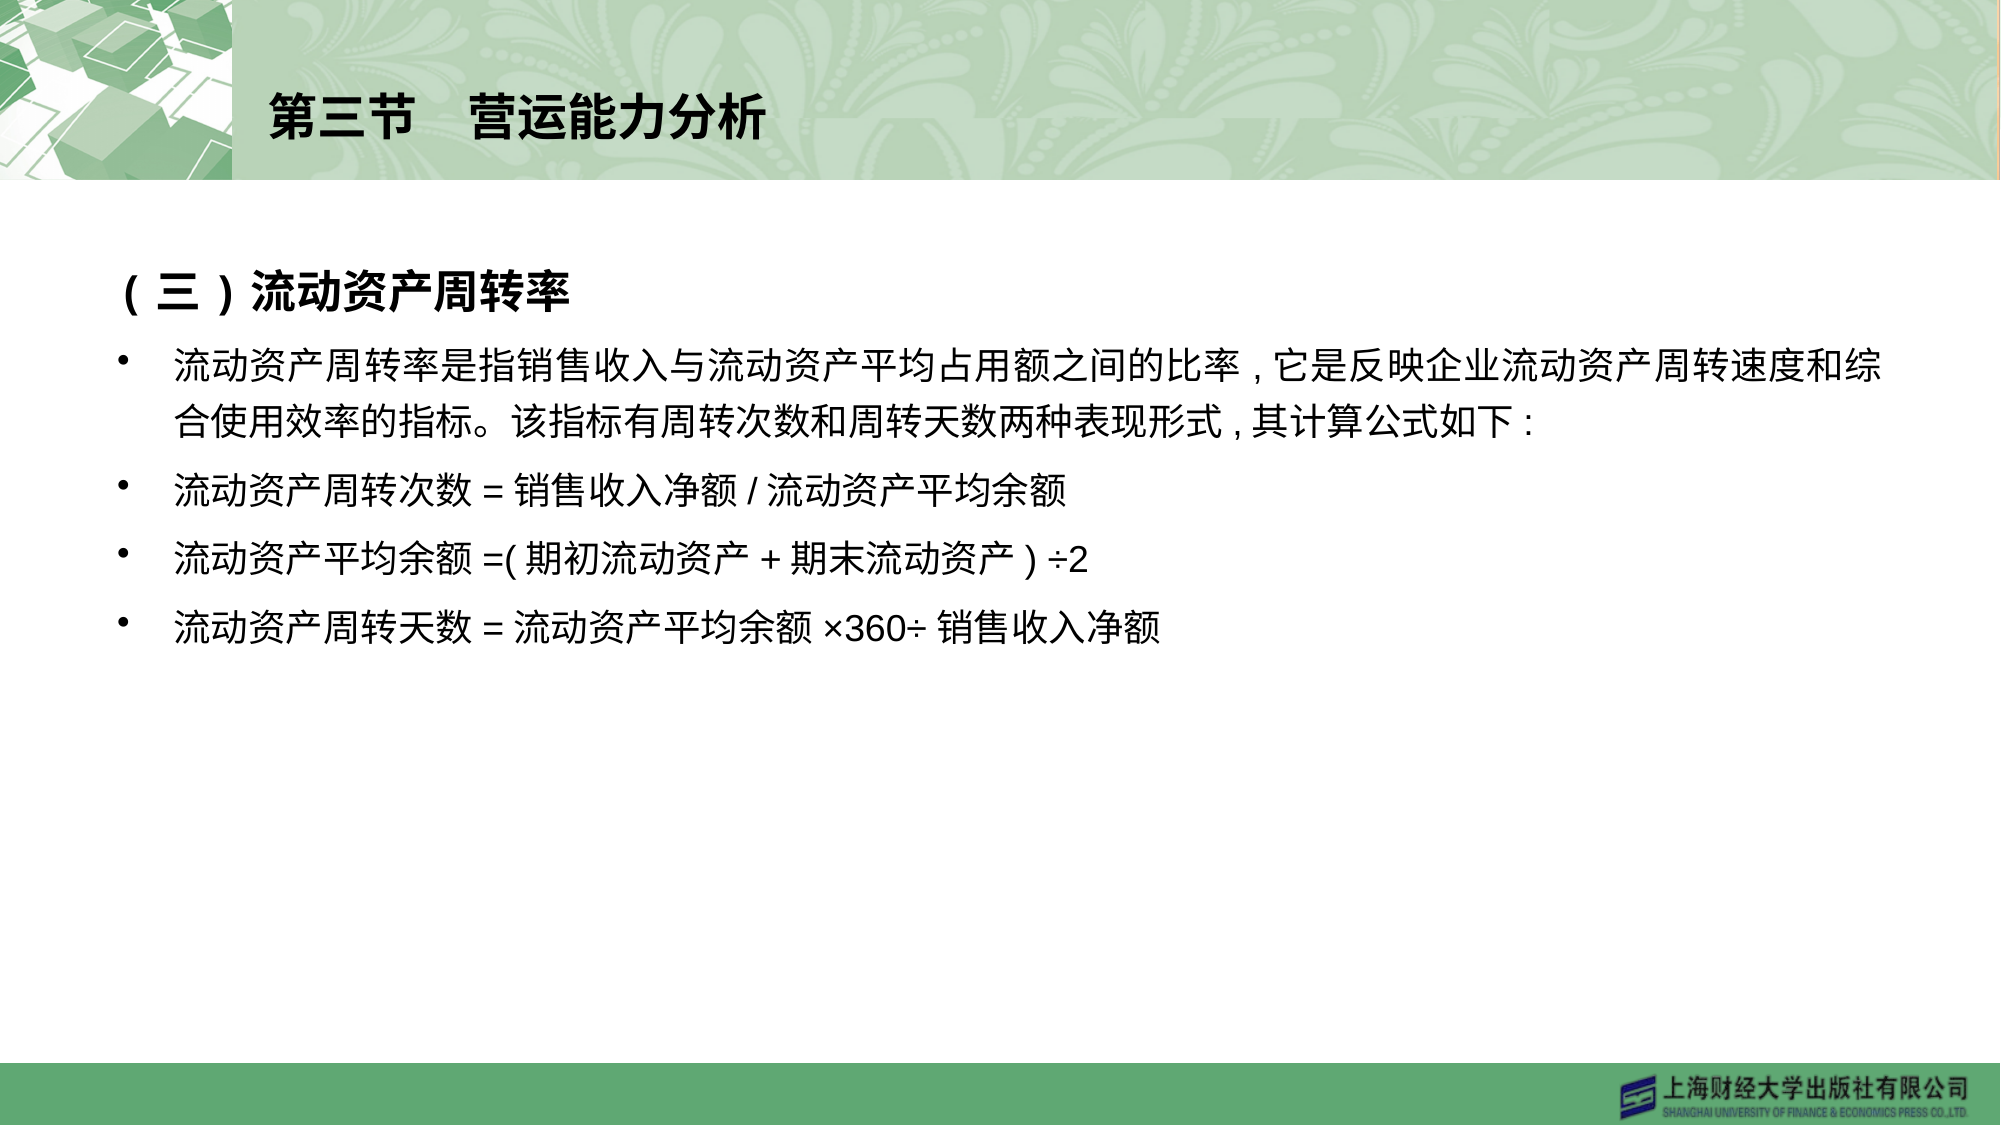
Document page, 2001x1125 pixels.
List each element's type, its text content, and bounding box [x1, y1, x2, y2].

title 第三节 营运能力分析 [252, 64, 1609, 168]
list (三)流动资产周转率 流动资产周转率是指销售收入与流动资产平均占用额之间的比率,它是反映企业流动资产周转速度和综合使用效率的指标。该指标有周转次数和周转天数两种表现形式,其计算公式如下: 流动资产周转次数=销售收入净额/流动资产平均余额 流动资产平均余额=(期初流动资产+期末流动资产) ÷2 流动资产周转天数=流动资产平均余额×360÷销售收入净额 [102, 241, 1898, 1065]
picture [0, 0, 2001, 1125]
